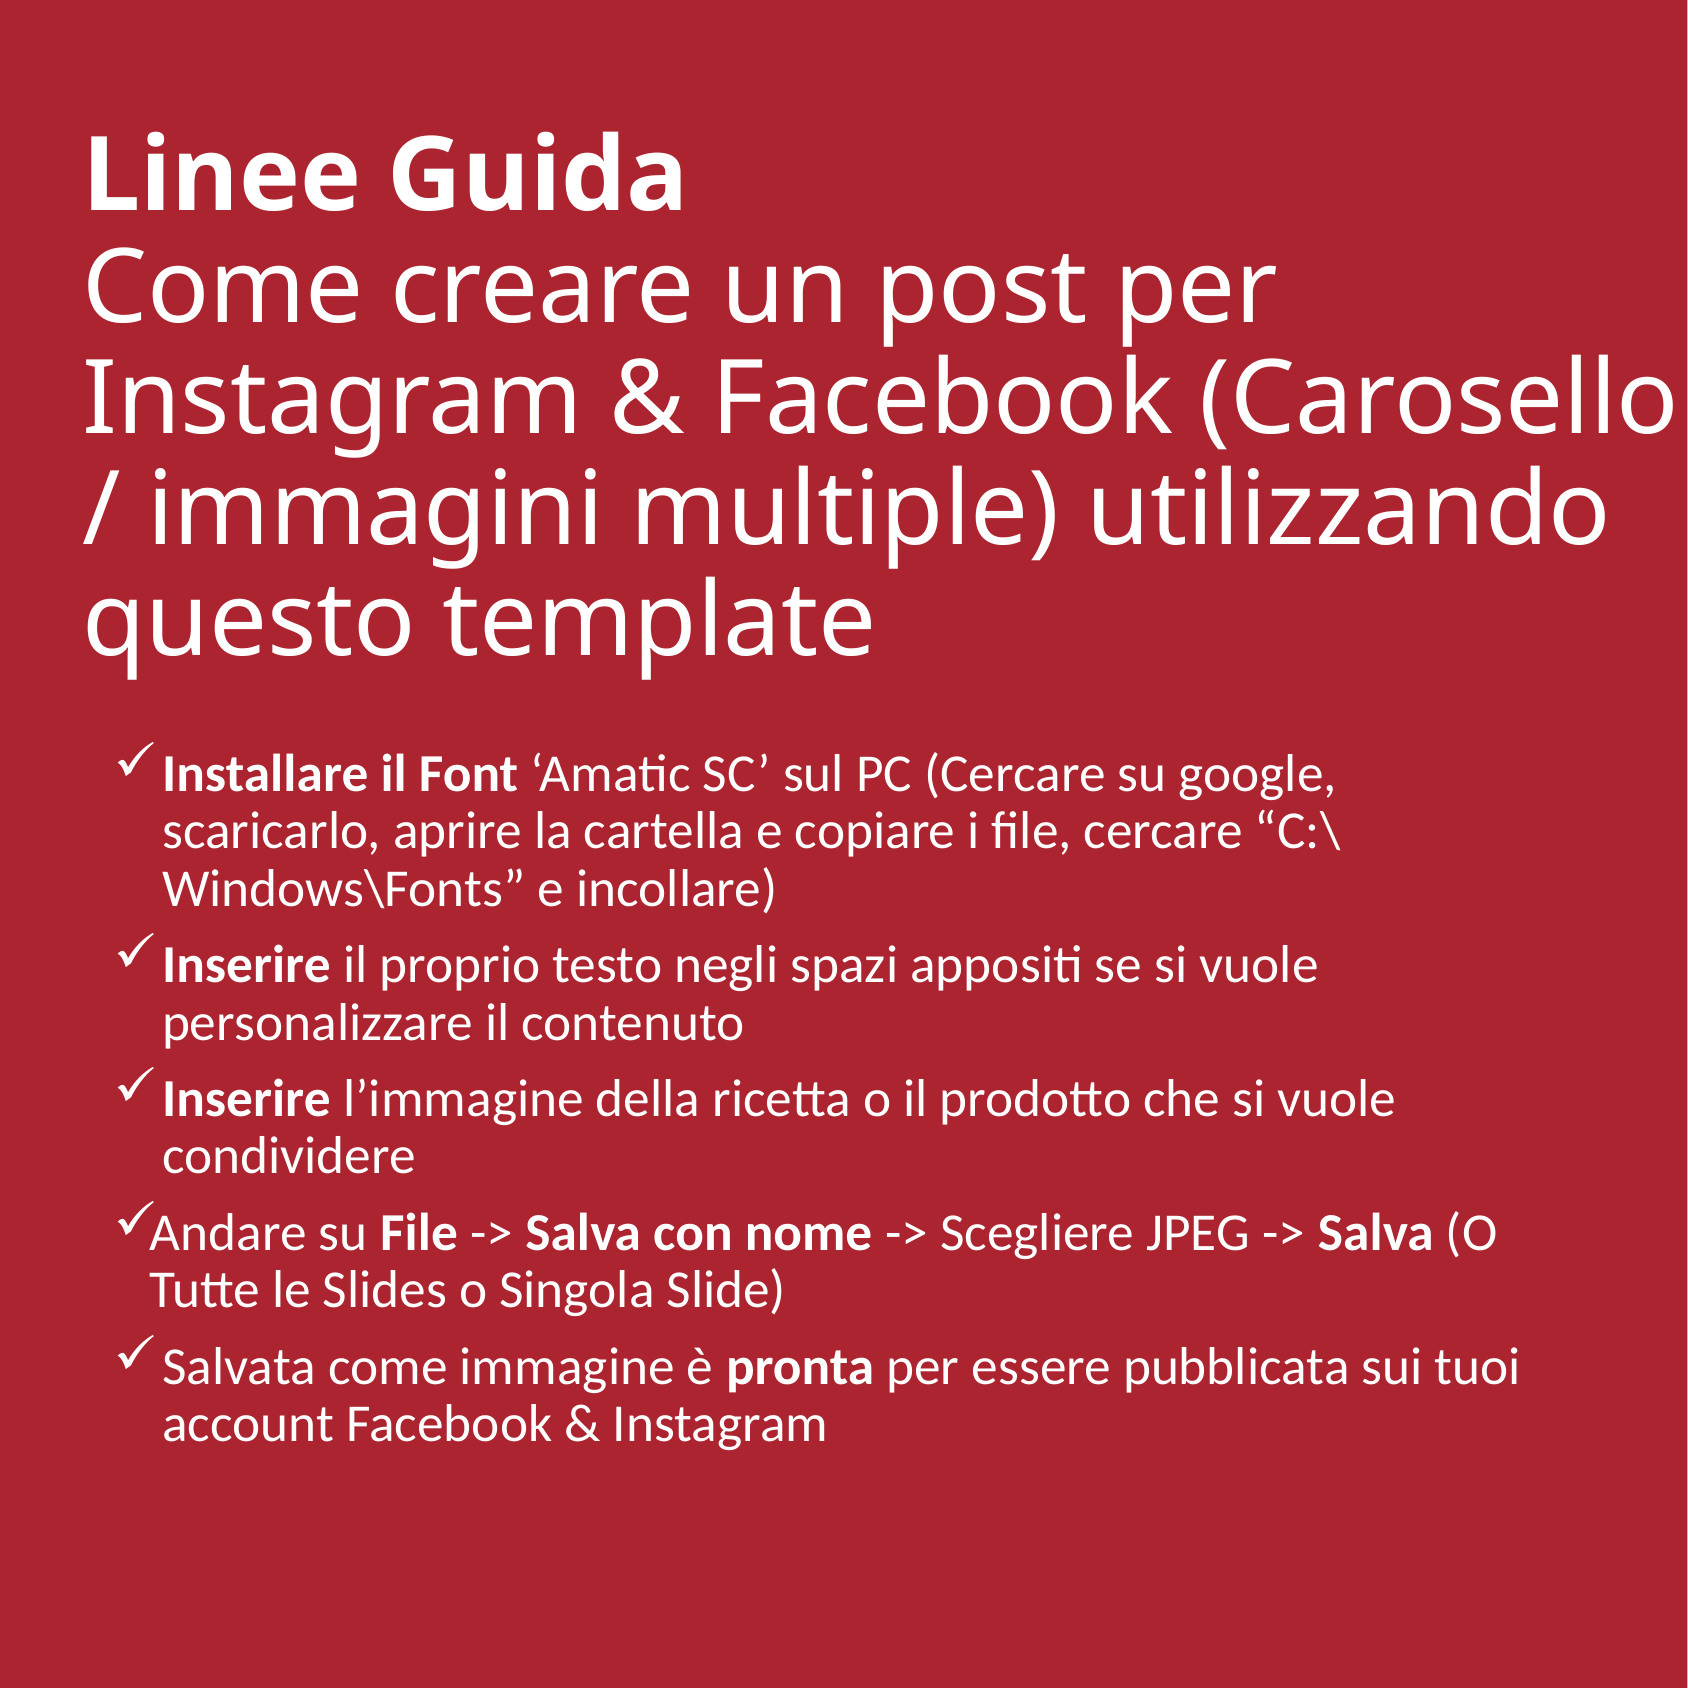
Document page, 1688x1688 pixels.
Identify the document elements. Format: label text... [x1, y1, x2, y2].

text_box Linee Guida Come creare un post per Instagram & Facebook (Carosello / immagini multiple) utilizzando questo template [67, 62, 1688, 738]
text_box Installare il Font ‘Amatic SC’ sul PC (Cercare su google, scaricarlo, aprire la cartella e copiare i file, cercare “C:\Windows\Fonts” e incollare) Inserire il proprio testo negli spazi appositi se si vuole personalizzare il contenuto Inserire l’immagine della ricetta o il prodotto che si vuole condividere Andare su File -> Salva con nome -> Scegliere JPEG -> Salva (O Tutte le Slides o Singola Slide) Salvata come immagine è pronta per essere pubblicata sui tuoi account Facebook & Instagram [98, 737, 1579, 1468]
